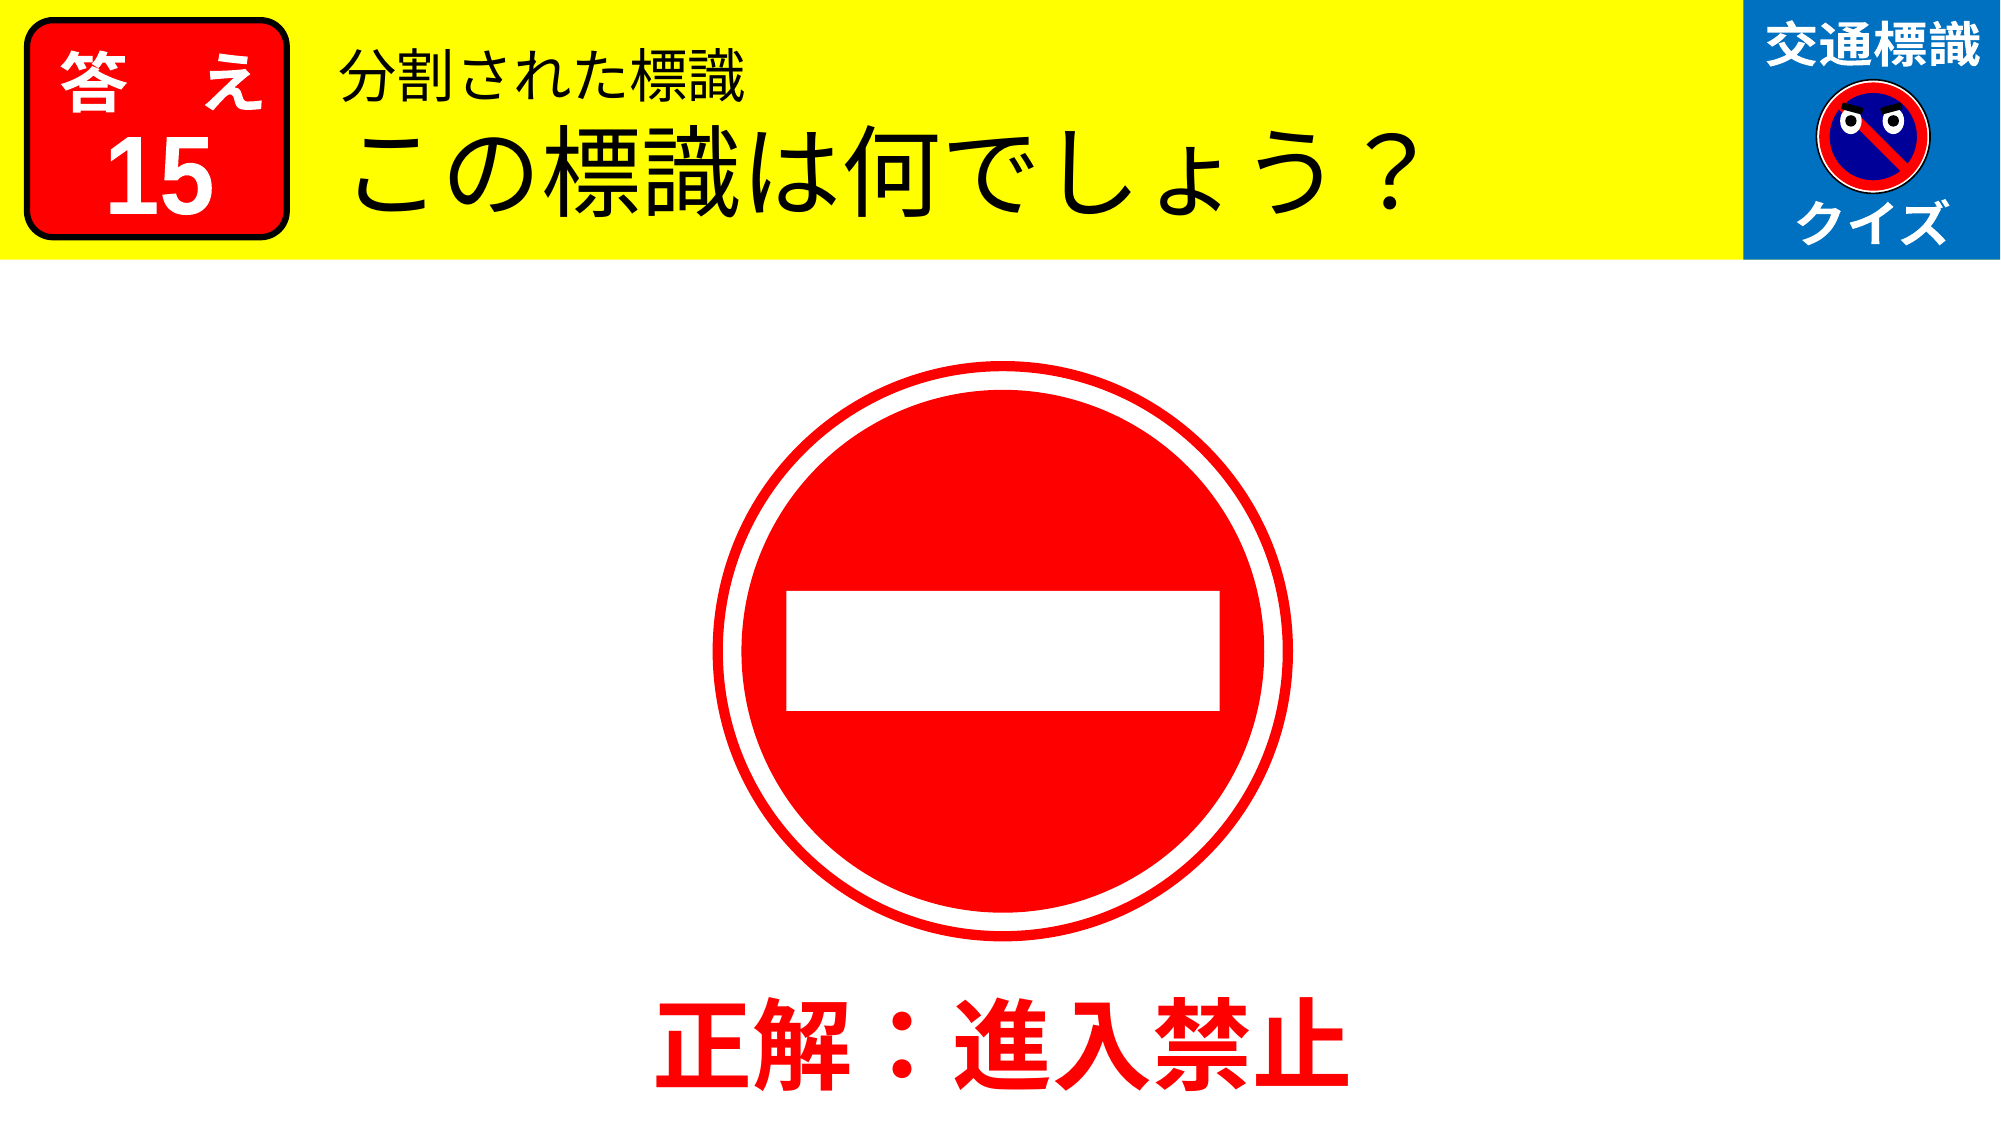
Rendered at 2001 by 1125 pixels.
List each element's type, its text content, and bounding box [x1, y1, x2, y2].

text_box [712, 360, 1294, 942]
text_box この標識は何でしょう？ [326, 101, 1457, 237]
text_box 正解：進入禁止 [637, 975, 1368, 1110]
text_box 分割された標識 [323, 32, 762, 117]
